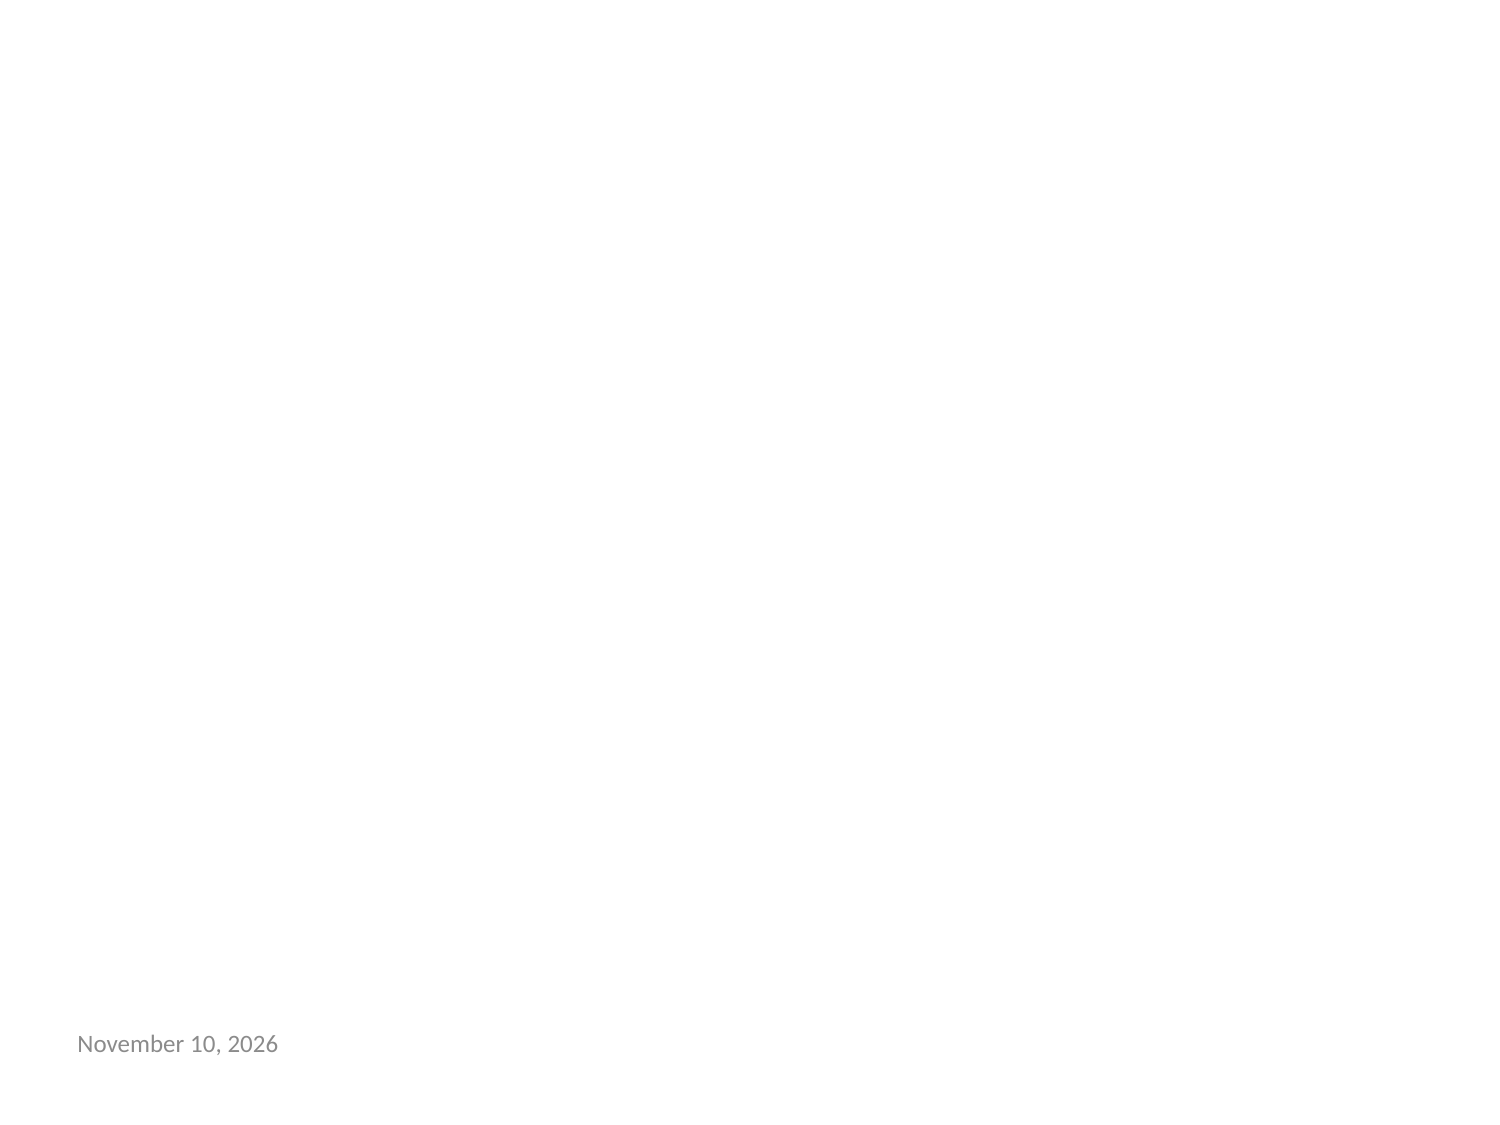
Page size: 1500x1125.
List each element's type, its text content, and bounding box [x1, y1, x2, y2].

text_box June 21 [62, 1012, 413, 1073]
